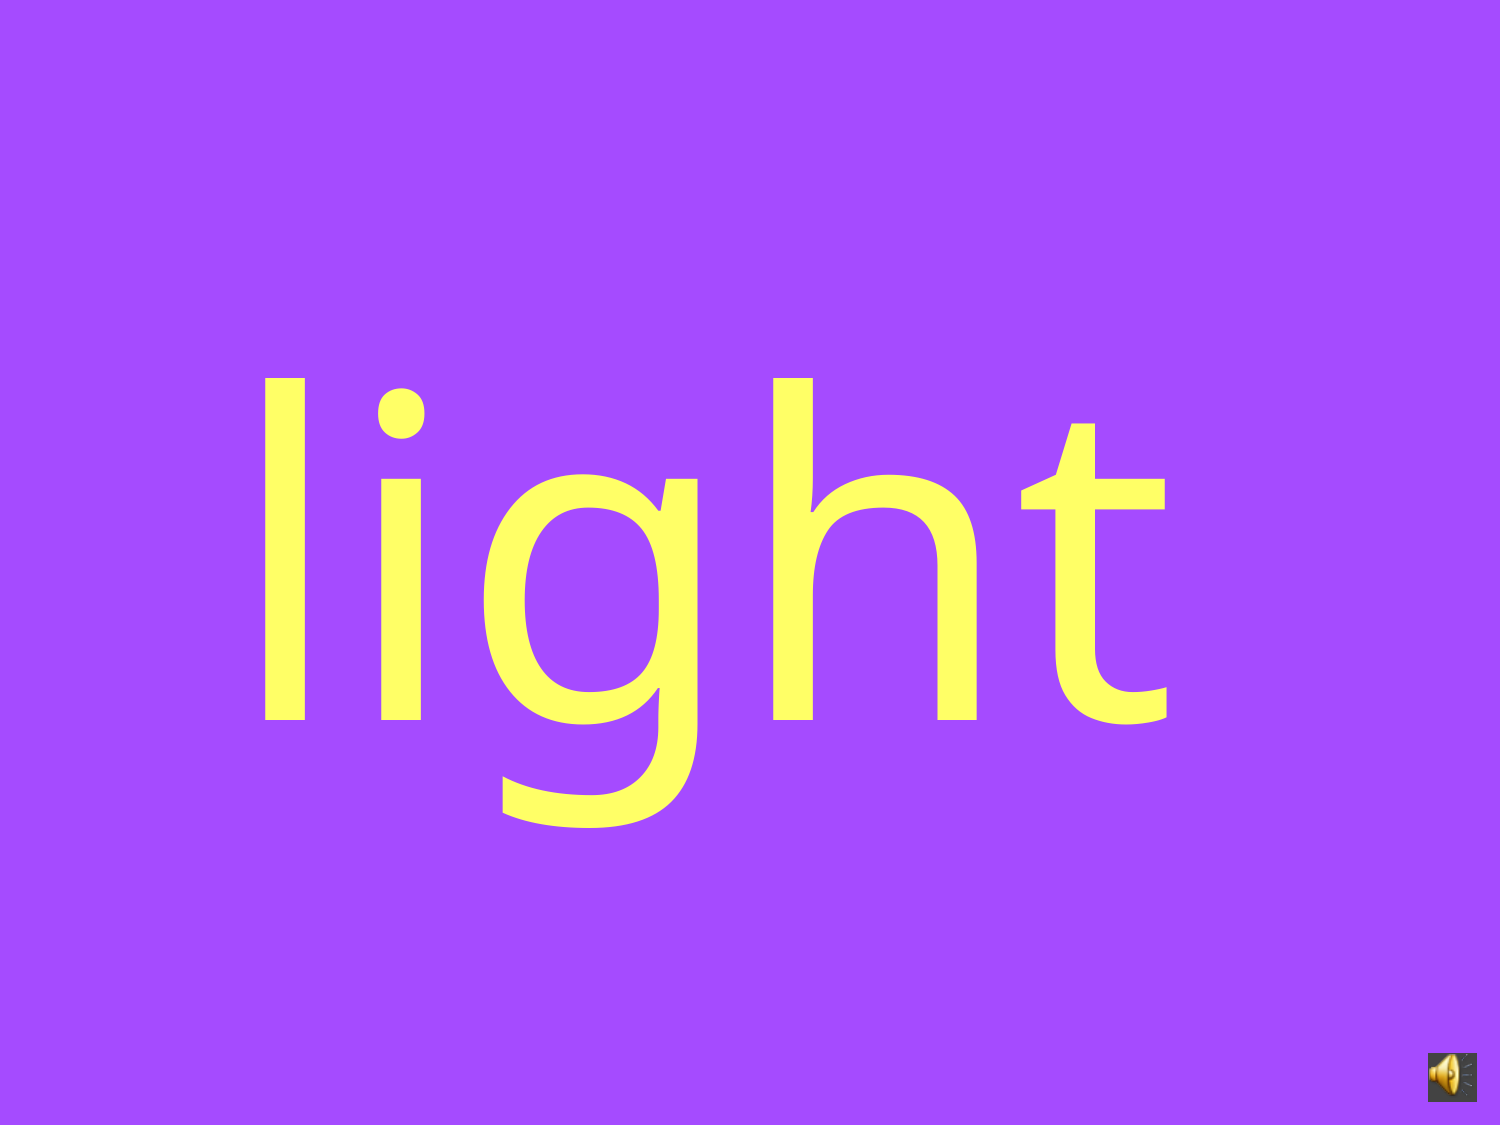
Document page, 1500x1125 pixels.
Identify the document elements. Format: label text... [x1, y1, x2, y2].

subtitle light [212, 262, 1450, 763]
picture [1427, 1052, 1478, 1103]
